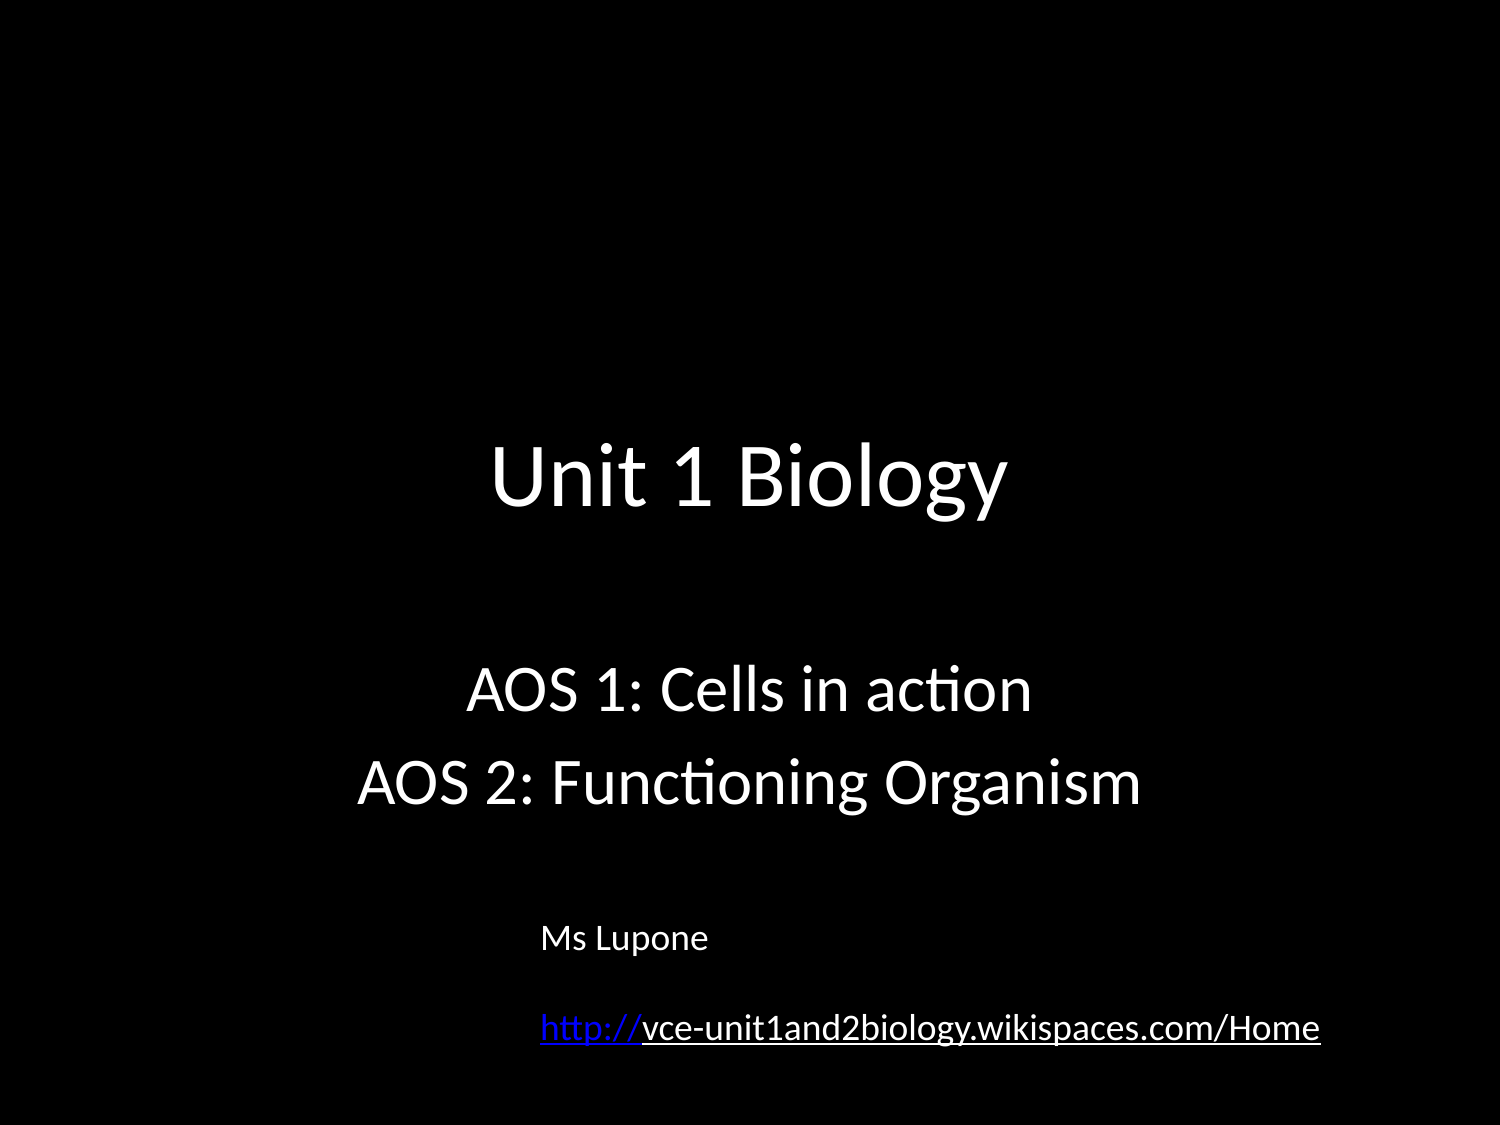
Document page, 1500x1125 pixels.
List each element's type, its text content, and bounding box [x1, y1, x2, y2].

text_box Ms Lupone http://vce-unit1and2biology.wikispaces.com/Home [525, 905, 1398, 1055]
title Unit 1 Biology [112, 349, 1388, 591]
subtitle AOS 1: Cells in action AOS 2: Functioning Organism [225, 637, 1275, 925]
